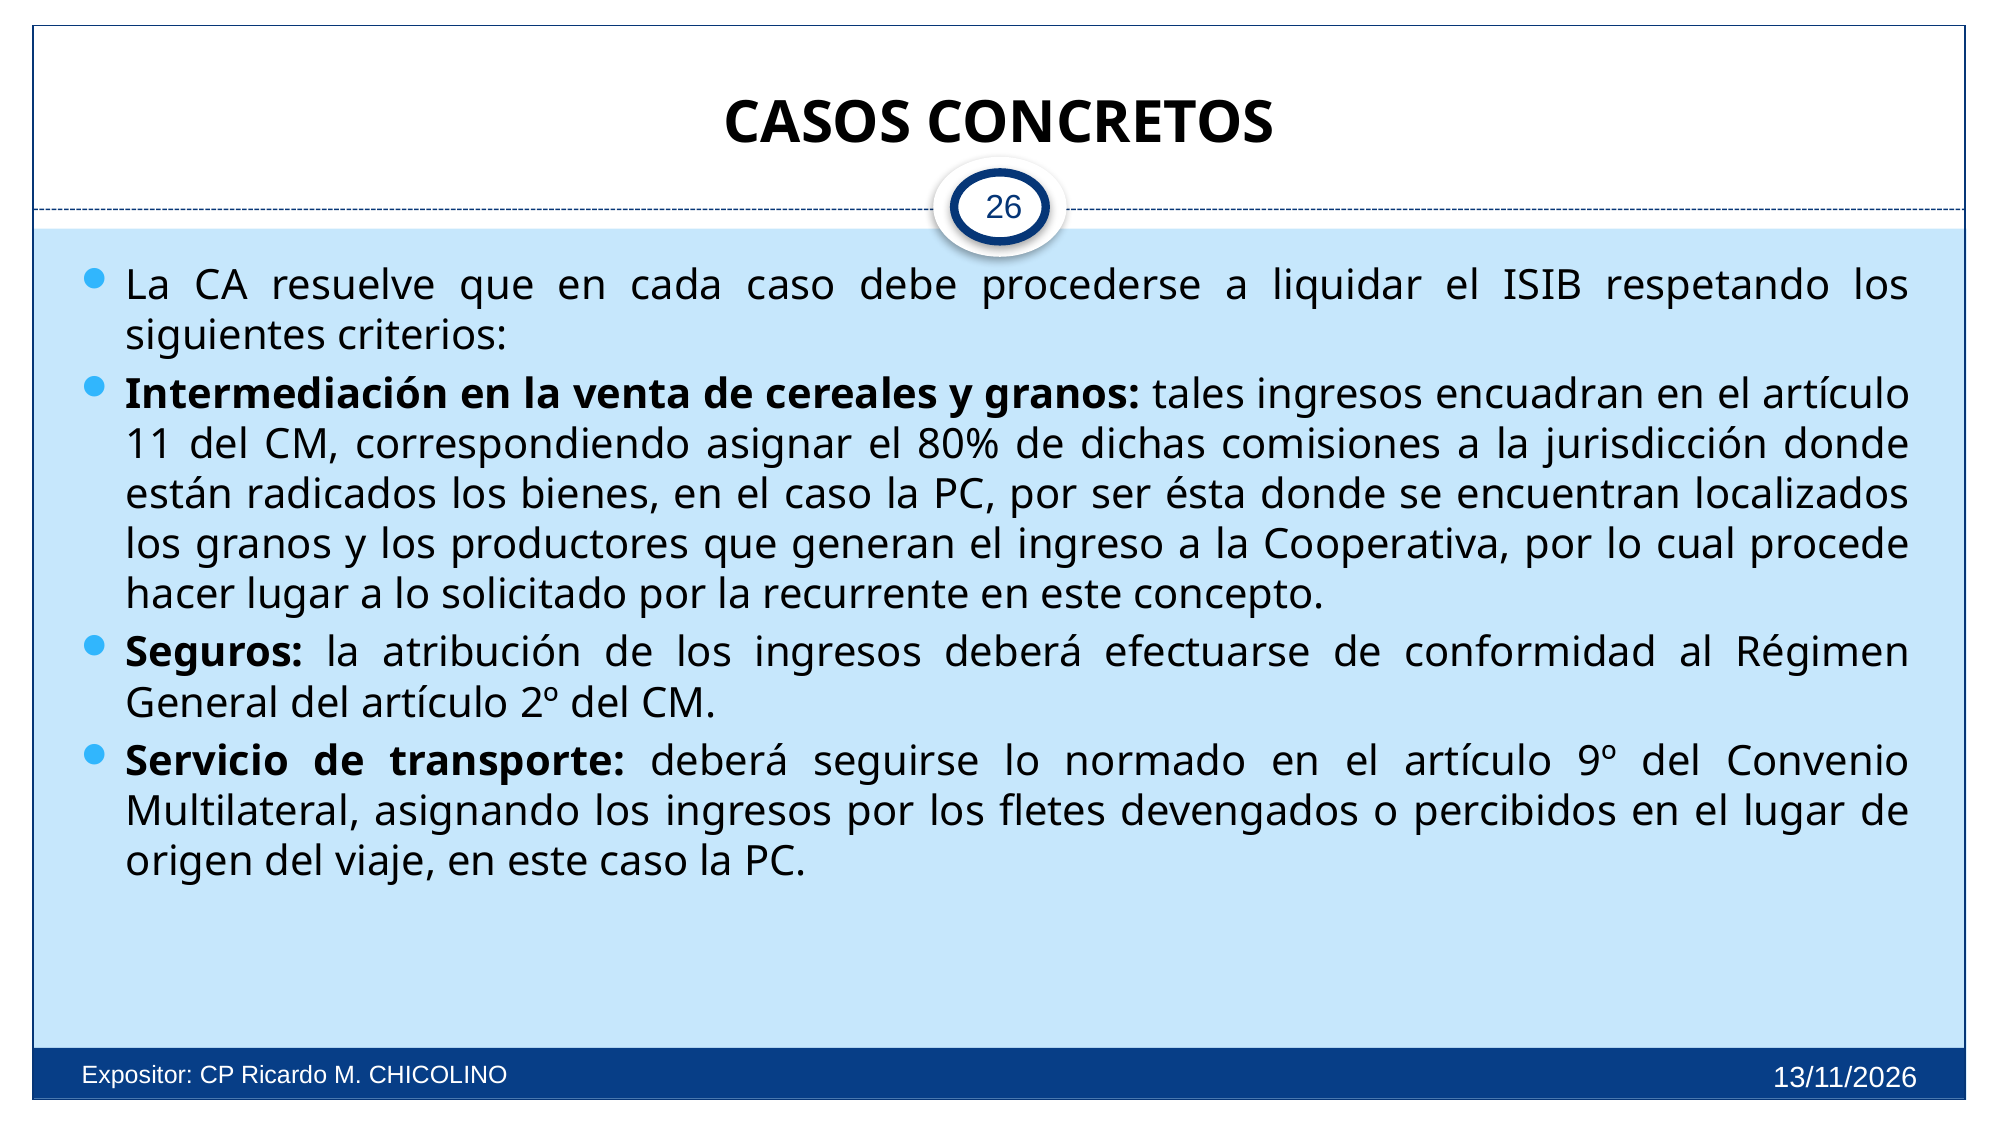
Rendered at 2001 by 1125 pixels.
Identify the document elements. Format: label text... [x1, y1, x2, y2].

title CASOS CONCRETOS [65, 37, 1933, 162]
footer Expositor: CP Ricardo M. CHICOLINO [66, 1051, 850, 1112]
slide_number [1266, 1050, 1933, 1111]
slide_number 26 [954, 168, 1055, 241]
list La CA resuelve que en cada caso debe procederse a liquidar el ISIB respetando los siguientes criterios: Intermediación en la venta de cereales y granos: tales ingresos encuadran en el artículo 11 del CM, correspondiendo asignar el 80% de dichas comisiones a la jurisdicción donde están radicados los bienes, en el caso la PC, por ser ésta donde se encuentran localizados los granos y los productores que generan el ingreso a la Cooperativa, por lo cual procede hacer lugar a lo solicitado por la recurrente en este concepto. Seguros: la atribución de los ingresos deberá efectuarse de conformidad al Régimen General del artículo 2º del CM. Servicio de transporte: deberá seguirse lo normado en el artículo 9º del Convenio Multilateral, asignando los ingresos por los fletes devengados o percibidos en el lugar de origen del viaje, en este caso la PC. [66, 250, 1926, 1001]
